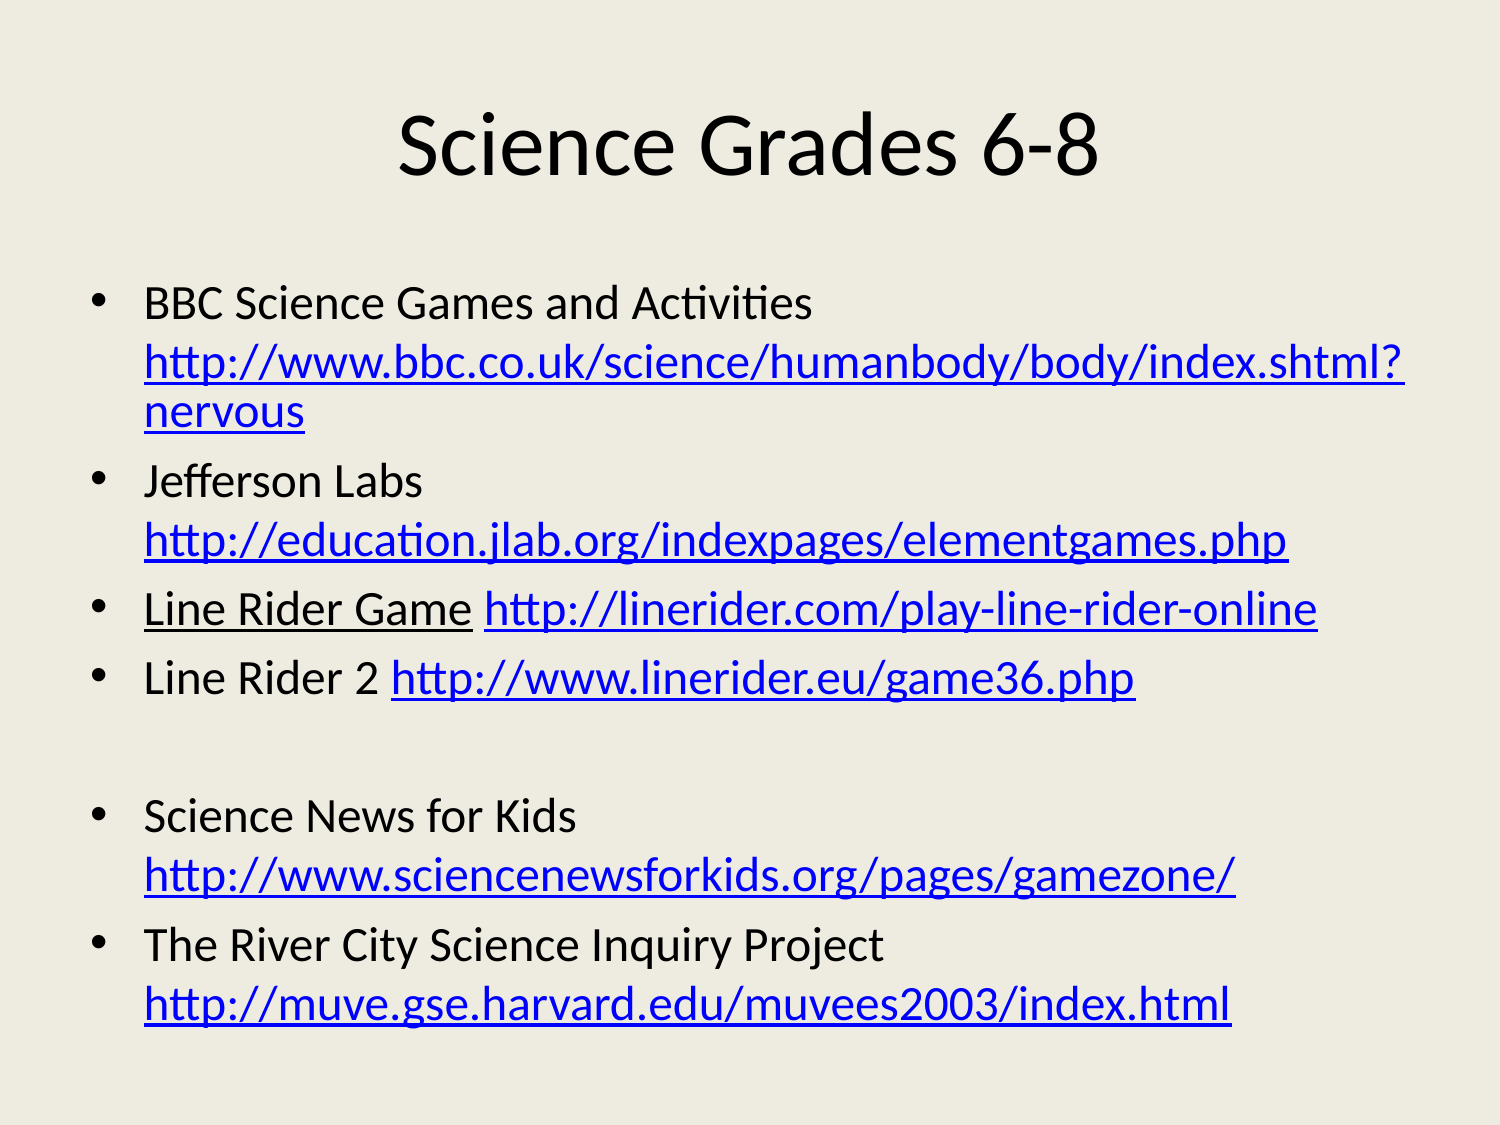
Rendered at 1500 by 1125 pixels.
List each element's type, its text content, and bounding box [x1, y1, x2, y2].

list BBC Science Games and Activities http://www.bbc.co.uk/science/humanbody/body/index.shtml?nervous Jefferson Labs http://education.jlab.org/indexpages/elementgames.php Line Rider Game http://linerider.com/play-line-rider-online Line Rider 2 http://www.linerider.eu/game36.php Science News for Kids http://www.sciencenewsforkids.org/pages/gamezone/ The River City Science Inquiry Project http://muve.gse.harvard.edu/muvees2003/index.html [75, 262, 1425, 1005]
title Science Grades 6-8 [75, 45, 1425, 233]
